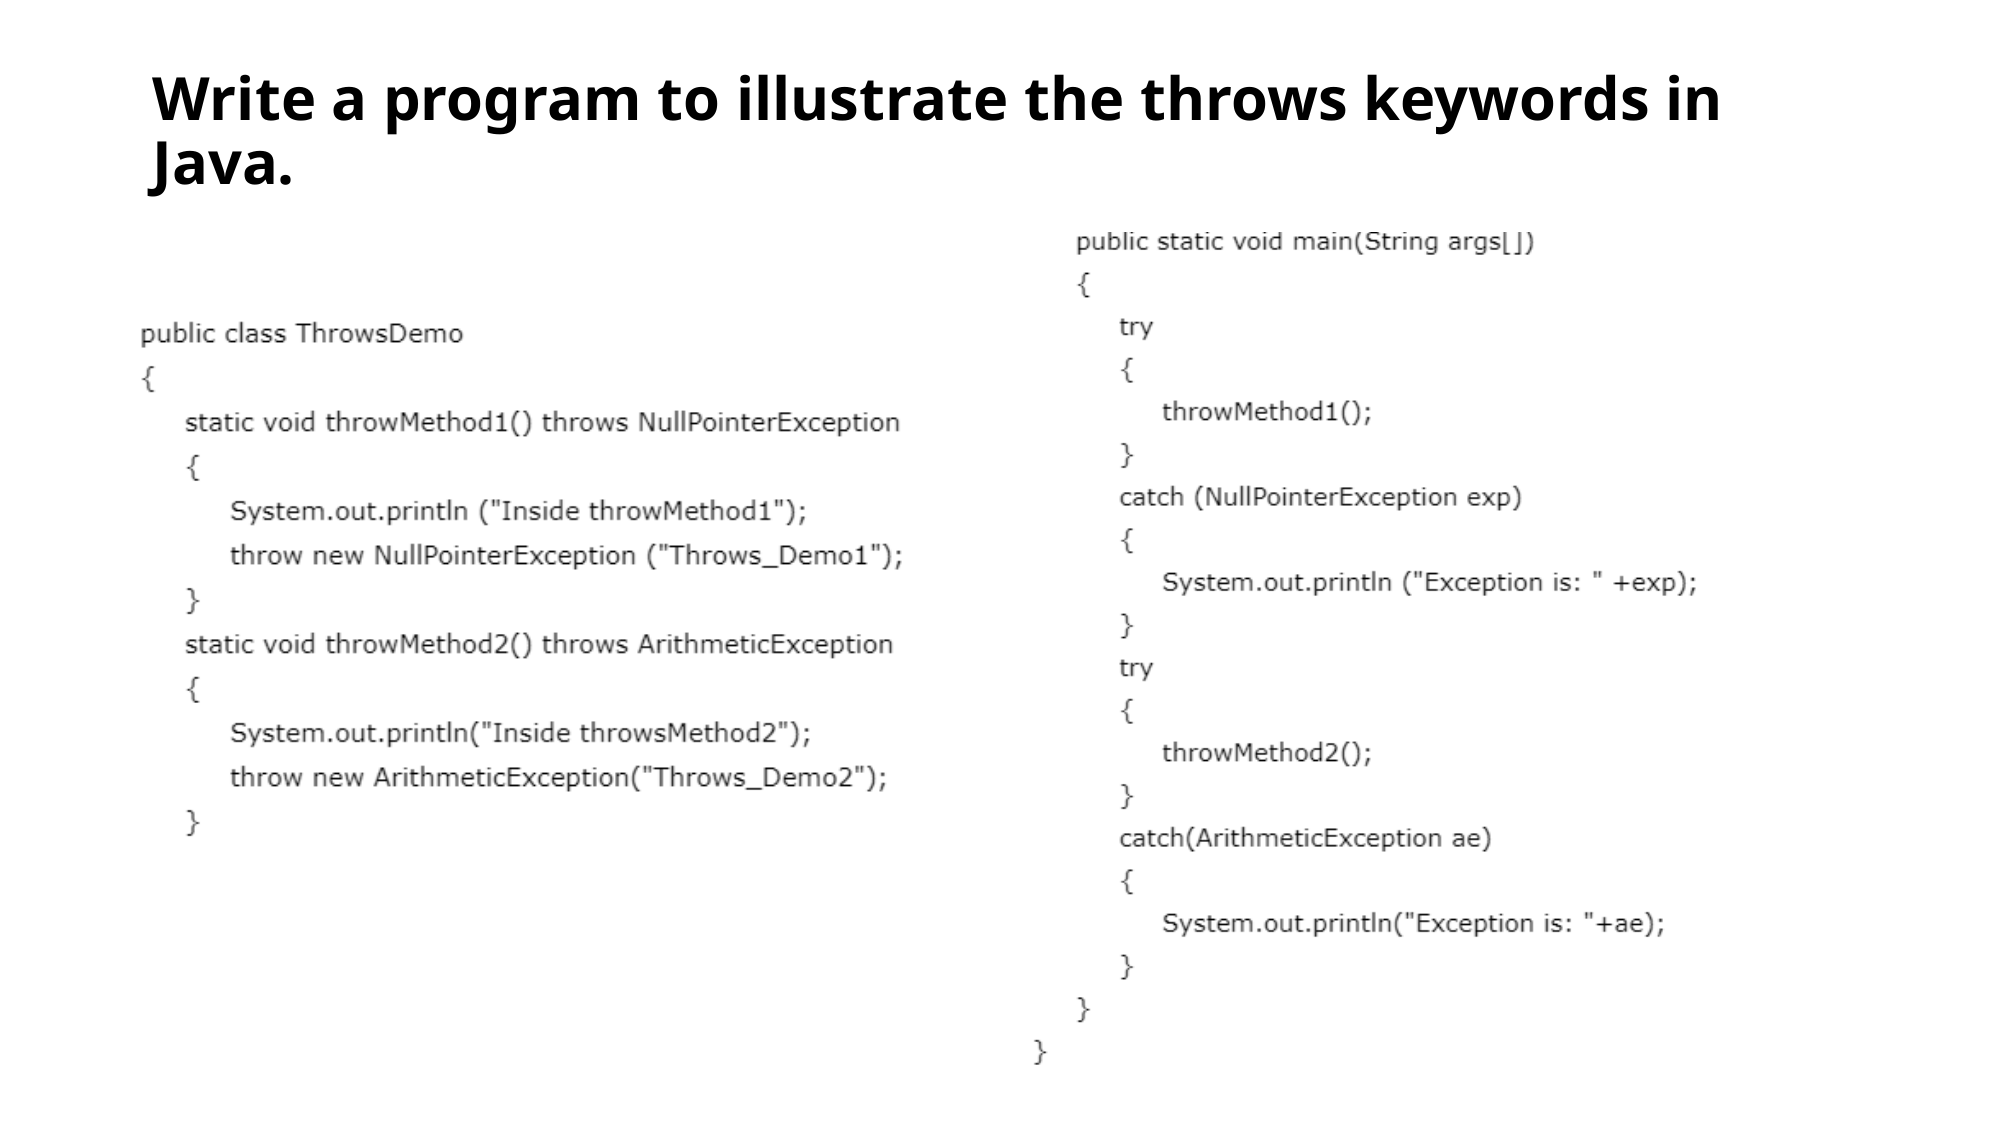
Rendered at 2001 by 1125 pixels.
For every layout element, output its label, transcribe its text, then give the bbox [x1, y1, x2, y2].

picture [137, 312, 936, 843]
picture [1023, 232, 1704, 1083]
title Write a program to illustrate the throws keywords in Java. [137, 59, 1863, 278]
